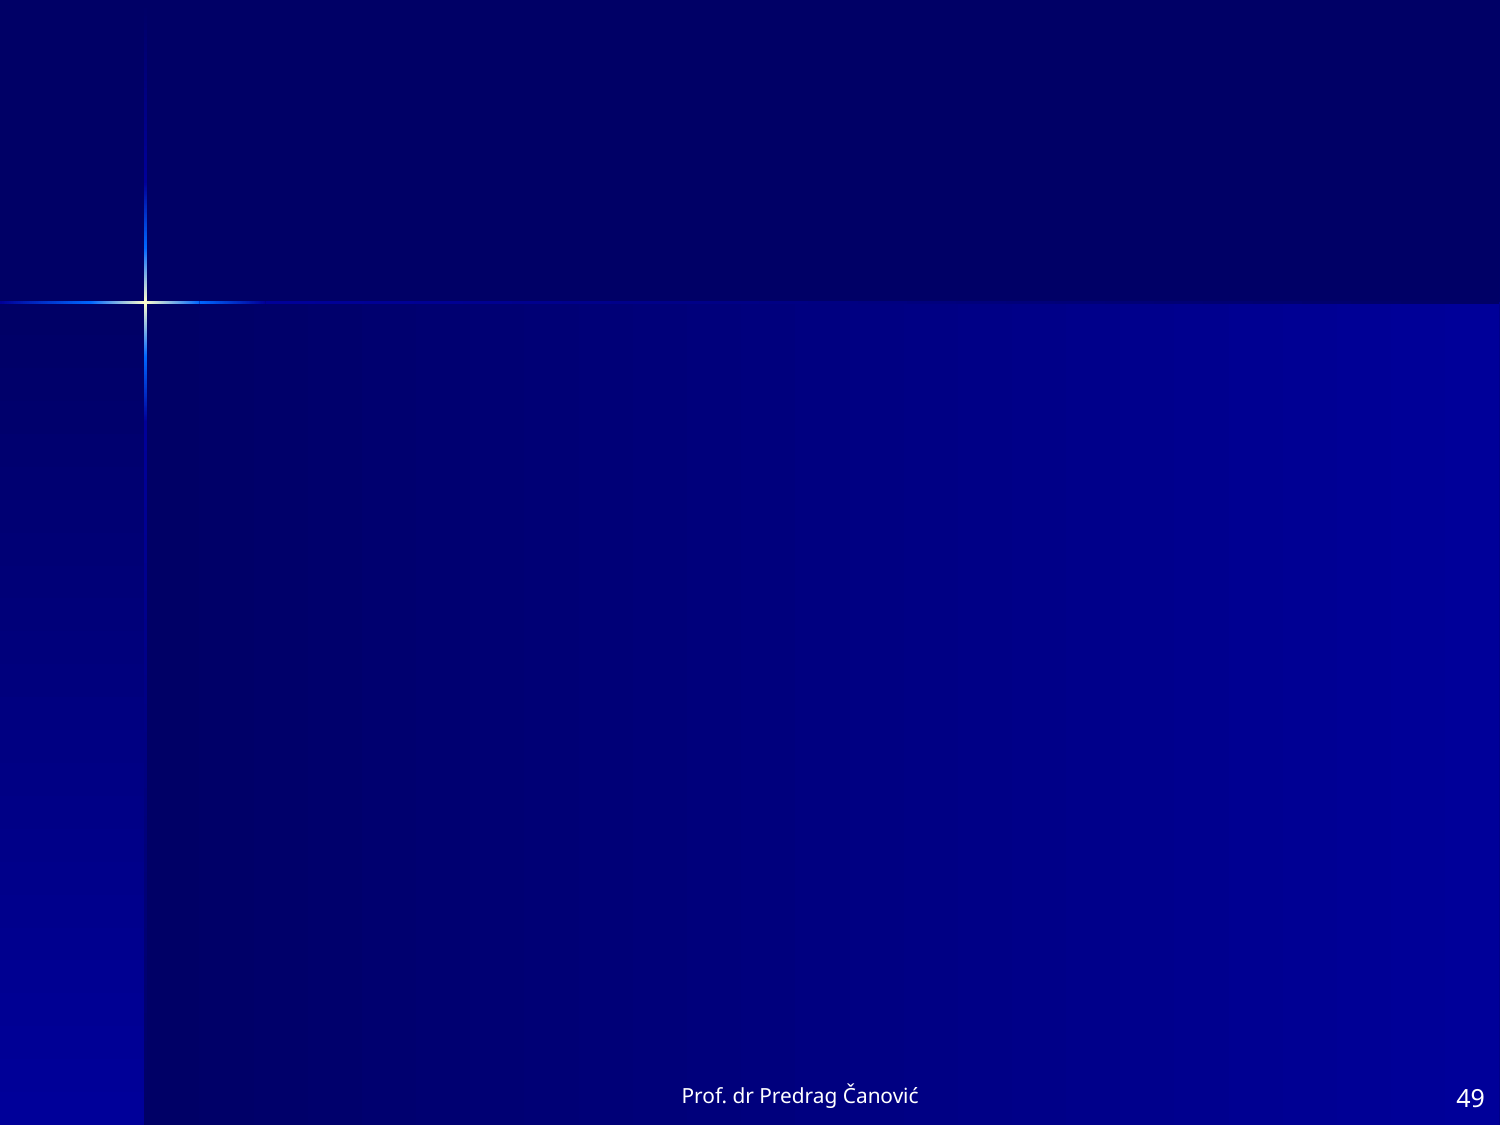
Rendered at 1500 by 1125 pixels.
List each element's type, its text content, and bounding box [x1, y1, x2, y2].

slide_number 49 [1187, 1074, 1500, 1125]
footer Prof. dr Predrag Čanović [562, 1074, 1038, 1125]
